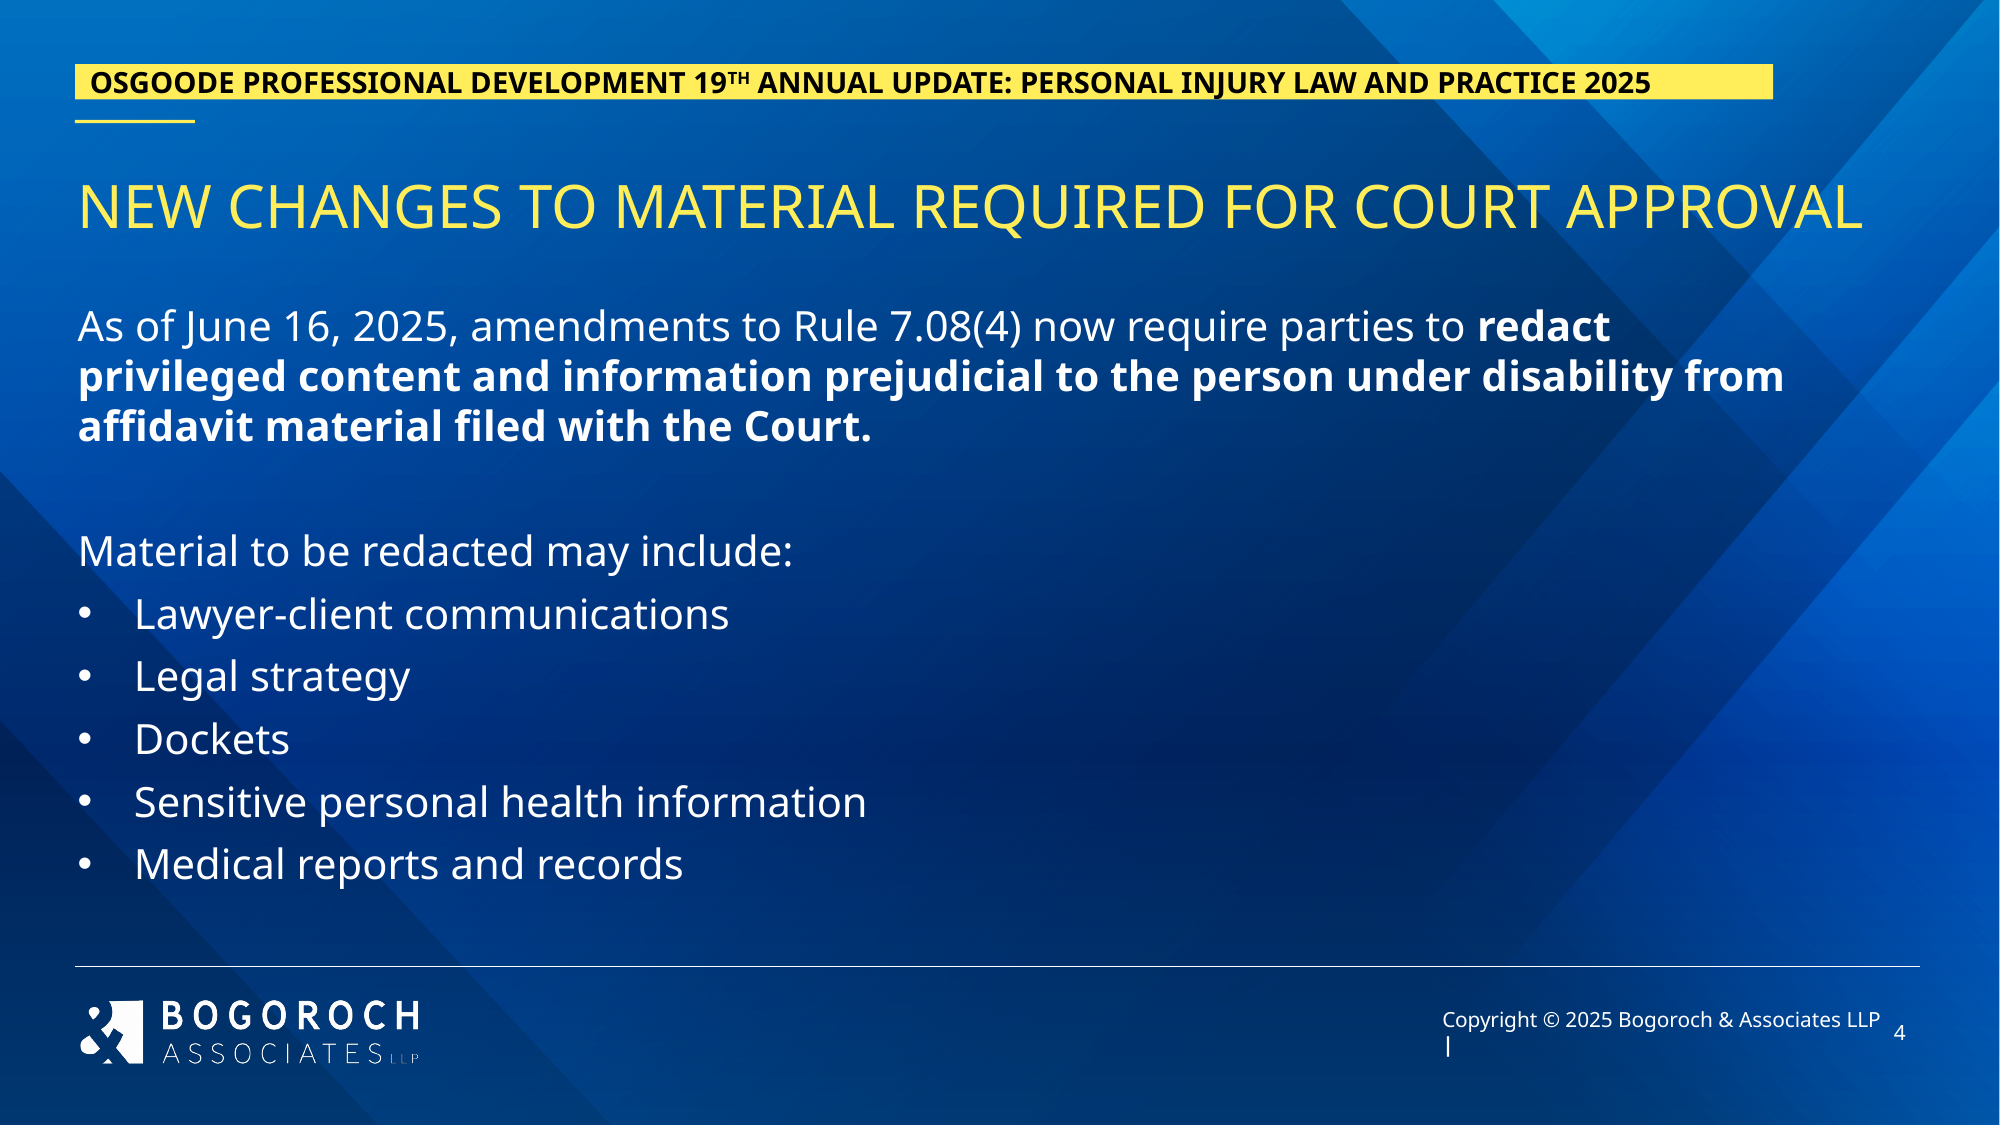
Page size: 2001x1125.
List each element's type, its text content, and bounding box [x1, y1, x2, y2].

list As of June 16, 2025, amendments to Rule 7.08(4) now require parties to redact privileged content and information prejudicial to the person under disability from affidavit material filed with the Court. Material to be redacted may include: Lawyer-client communications Legal strategy Dockets Sensitive personal health information Medical reports and records [77, 292, 1823, 921]
title NEW CHANGES TO MATERIAL REQUIRED FOR COURT APPROVAL [77, 165, 1923, 253]
picture [0, 0, 2000, 1125]
